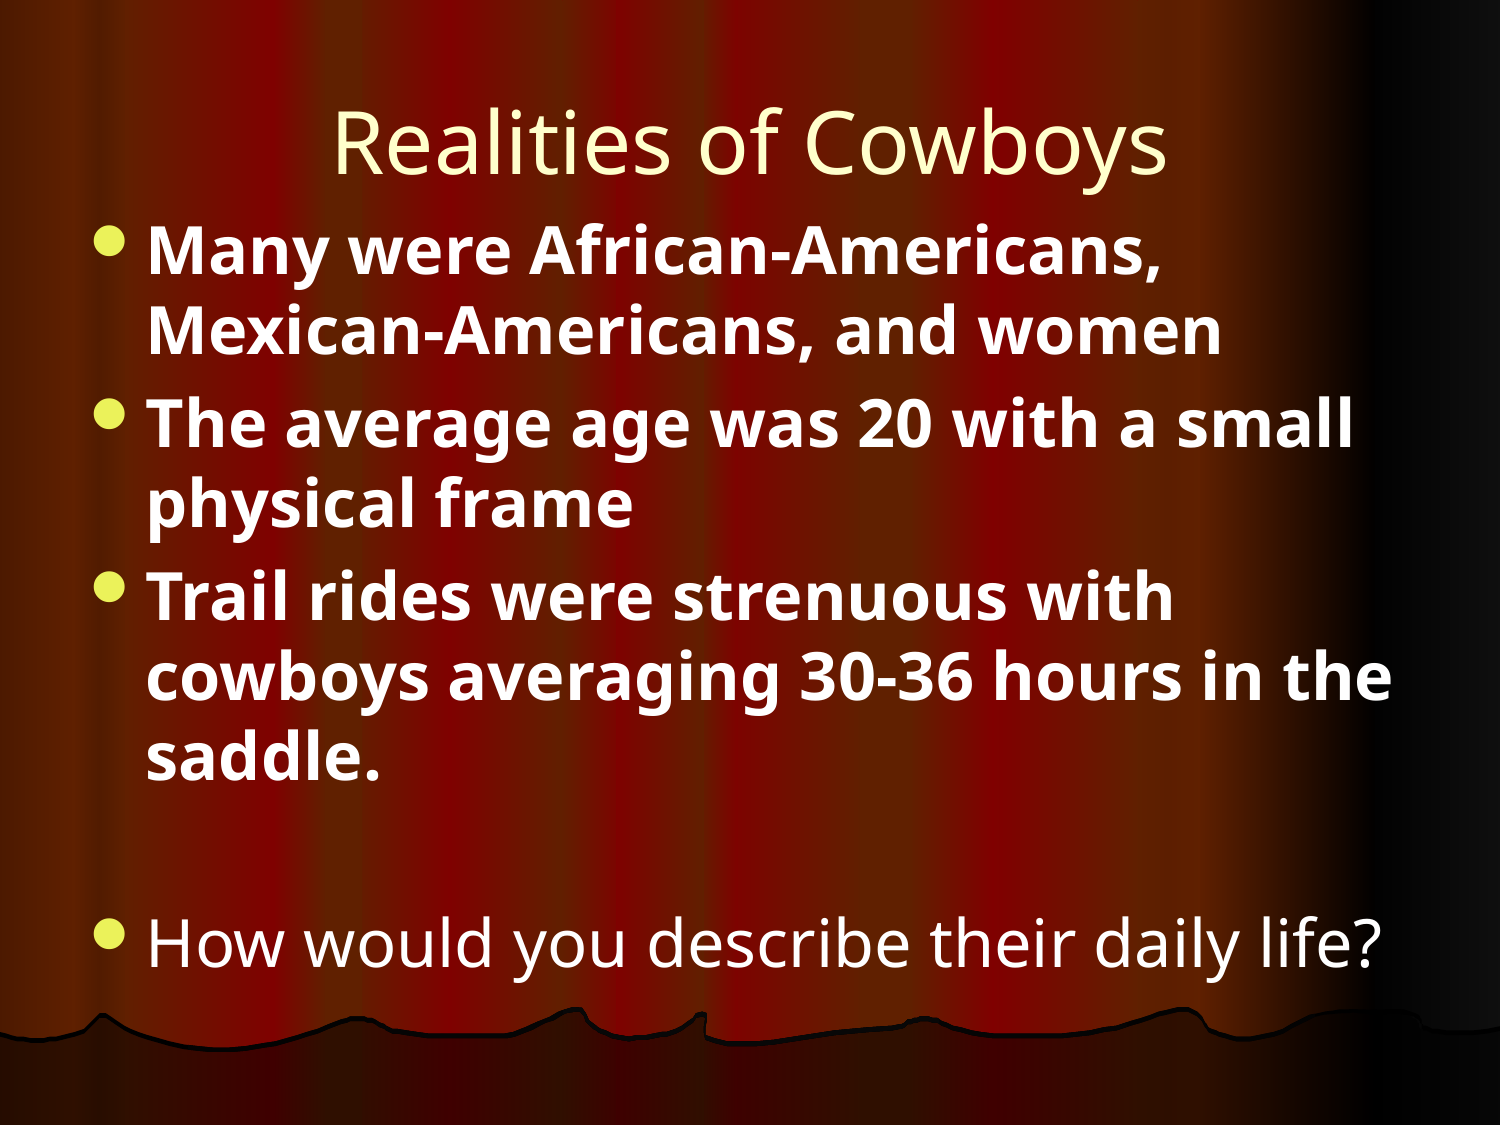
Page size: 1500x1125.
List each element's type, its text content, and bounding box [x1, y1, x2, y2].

title Realities of Cowboys [74, 45, 1426, 233]
list Many were African-Americans, Mexican-Americans, and women The average age was 20 with a small physical frame Trail rides were strenuous with cowboys averaging 30-36 hours in the saddle. How would you describe their daily life? [74, 199, 1425, 944]
